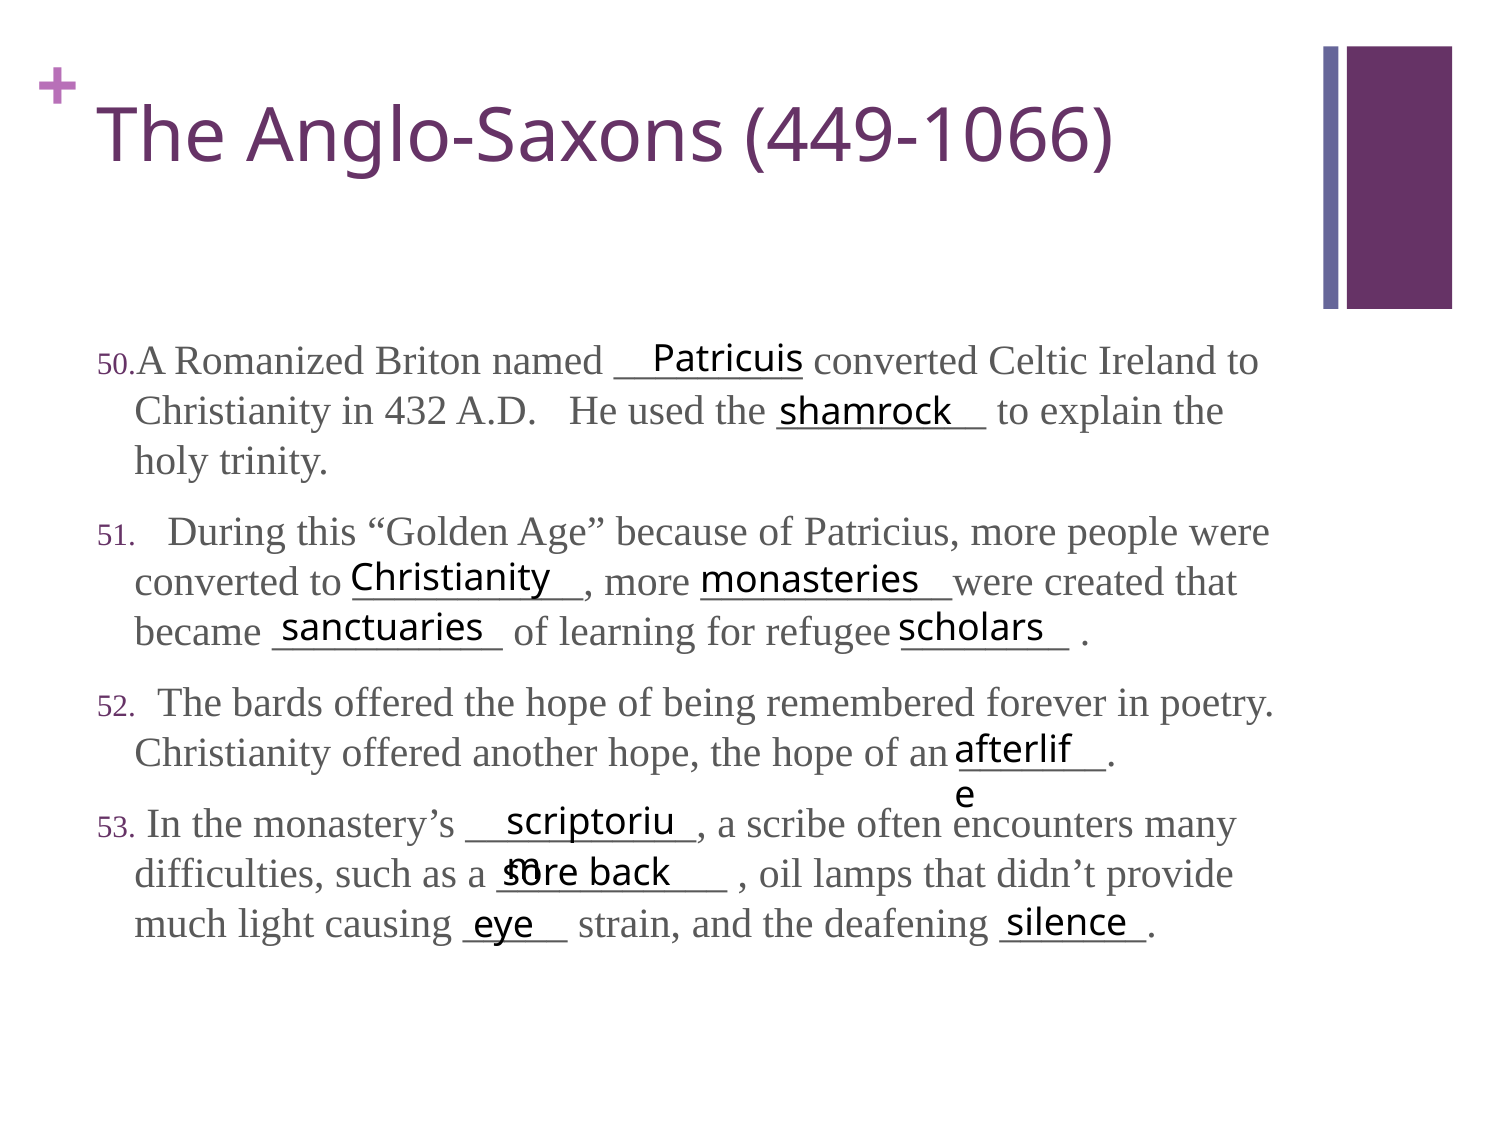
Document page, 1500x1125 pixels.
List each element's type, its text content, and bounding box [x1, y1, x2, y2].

text_box scholars [883, 595, 1061, 656]
text_box scriptorium [491, 789, 723, 895]
text_box Christianity [335, 545, 569, 606]
text_box Patricuis [637, 327, 821, 387]
text_box monasteries [685, 547, 948, 608]
text_box sanctuaries [266, 595, 507, 656]
text_box eye [458, 892, 563, 953]
text_box sore back [487, 840, 705, 901]
text_box shamrock [764, 379, 973, 439]
text_box silence [991, 890, 1146, 951]
title The Anglo-Saxons (449-1066) [81, 79, 1322, 263]
list A Romanized Briton named _________ converted Celtic Ireland to Christianity in 432 A.D. He used the __________ to explain the holy trinity. During this “Golden Age” because of Patricius, more people were converted to ___________, more ____________were created that became ___________ of learning for refugee ________ . The bards offered the hope of being remembered forever in poetry. Christianity offered another hope, the hope of an _______. In the monastery’s ___________, a scribe often encounters many difficulties, such as a ___________ , oil lamps that didn’t provide much light causing _____ strain, and the deafening _______. [81, 324, 1322, 1005]
text_box afterlife [939, 717, 1107, 823]
